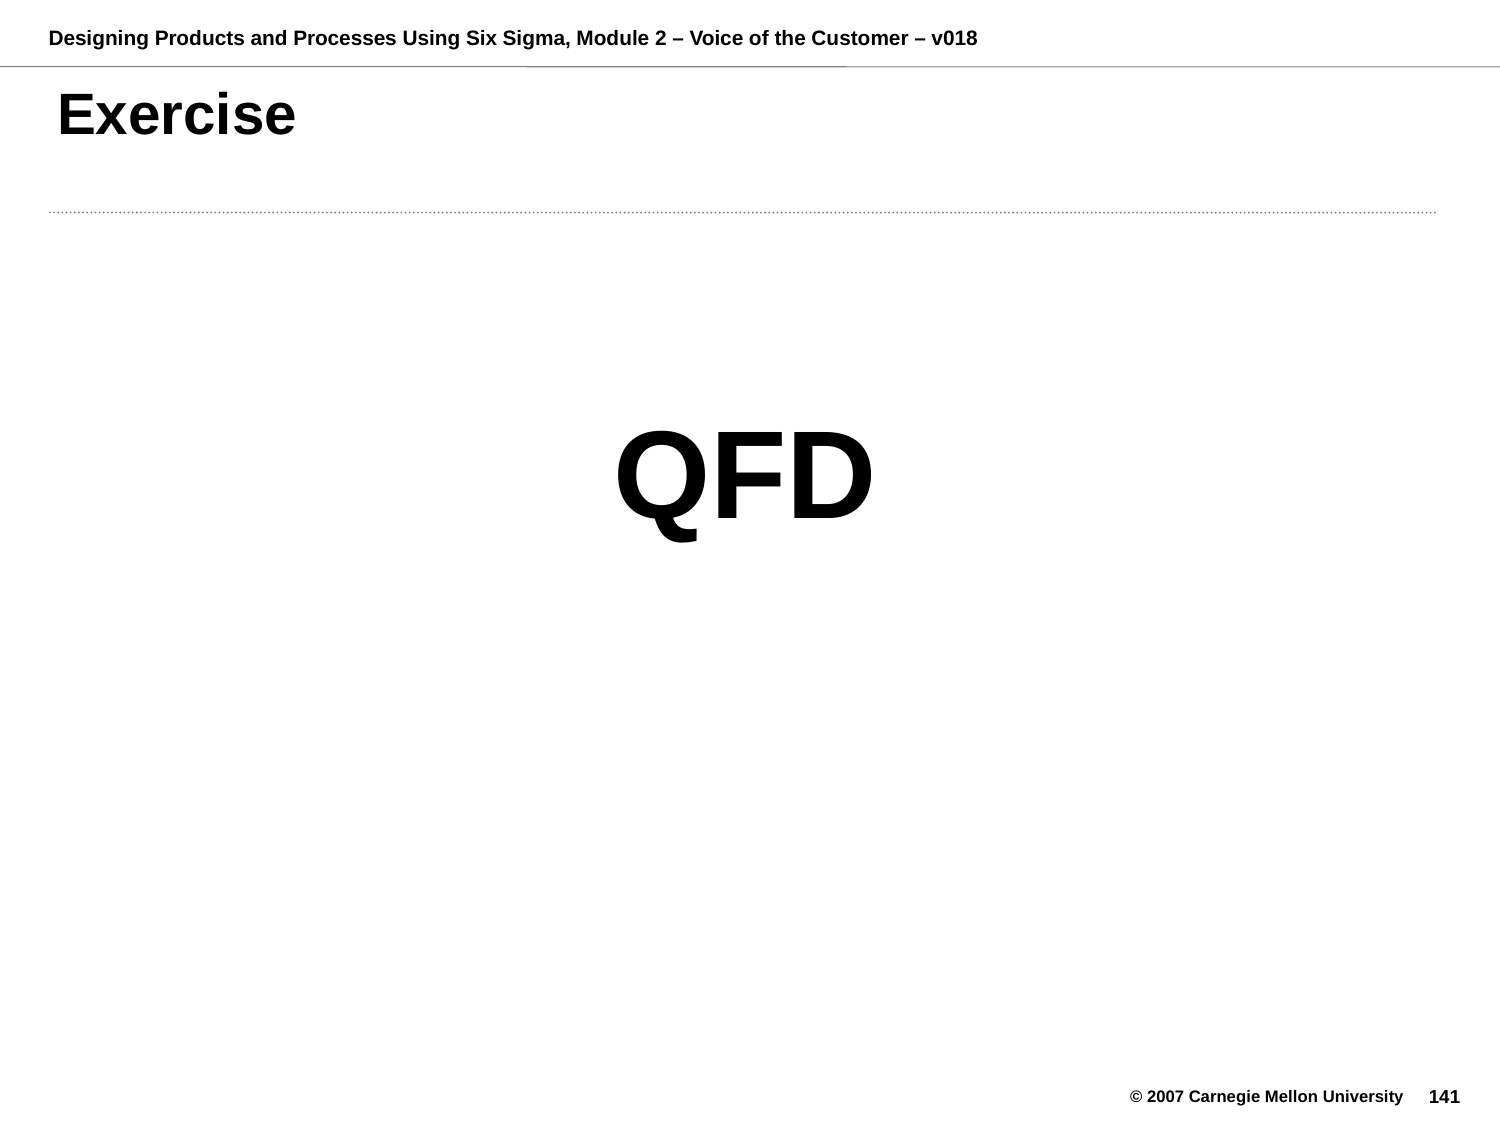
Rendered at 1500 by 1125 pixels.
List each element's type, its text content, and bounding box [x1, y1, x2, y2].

title Exercise [42, 82, 1438, 154]
text_box QFD [508, 386, 982, 552]
